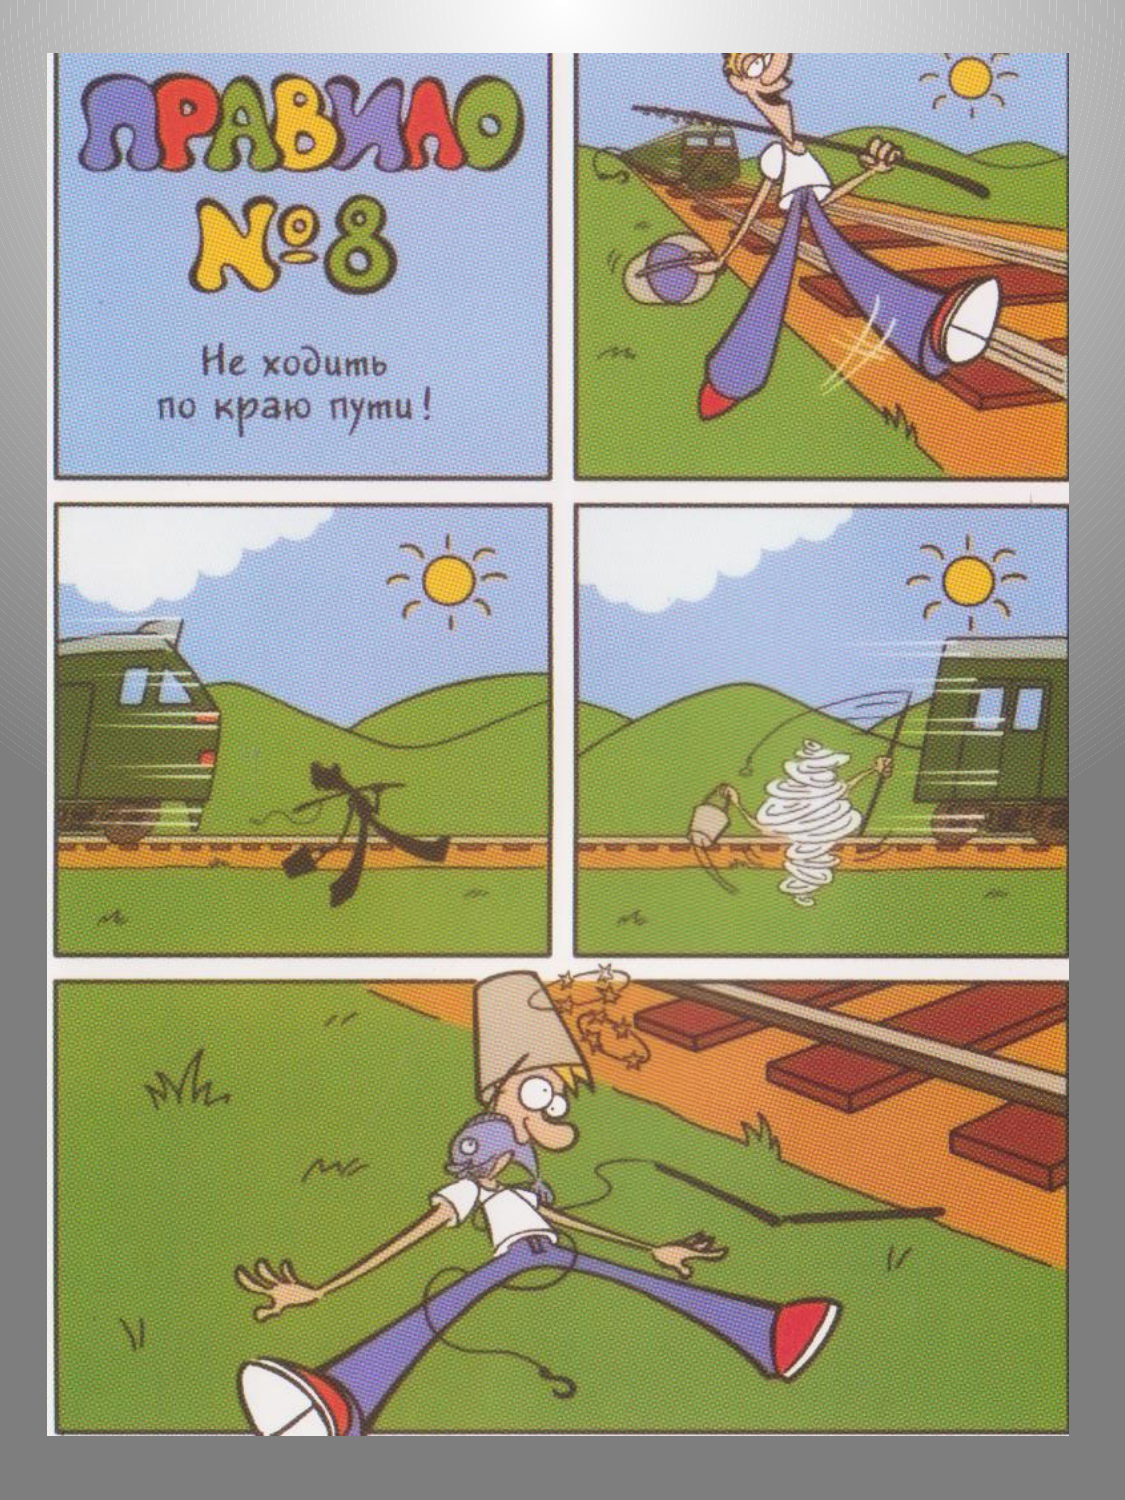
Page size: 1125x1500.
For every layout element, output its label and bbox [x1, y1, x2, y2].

picture [47, 52, 1069, 1436]
